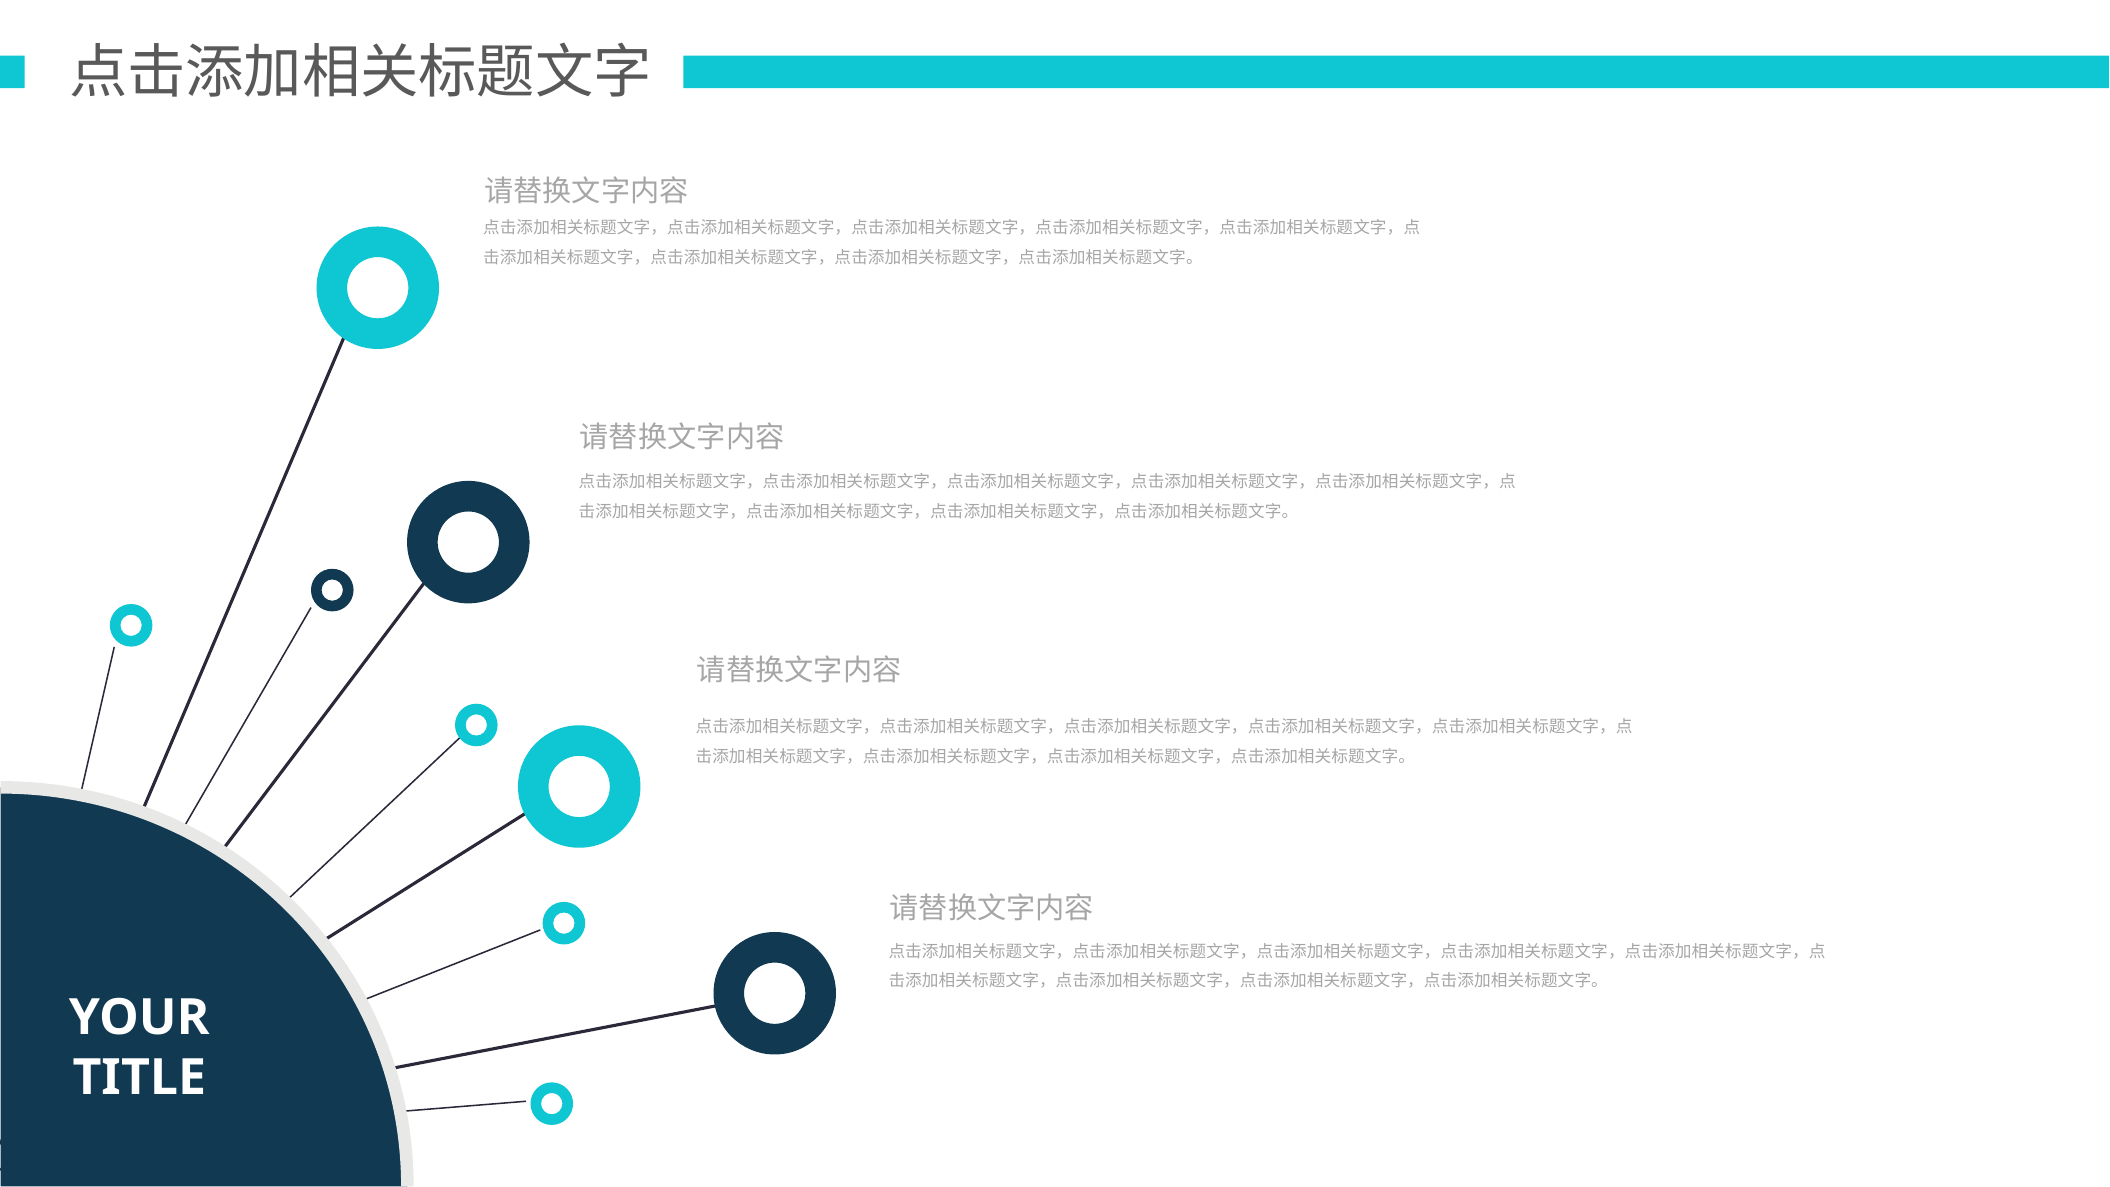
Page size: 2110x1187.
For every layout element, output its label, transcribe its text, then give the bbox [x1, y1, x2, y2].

text_box 请替换文字内容 [873, 874, 1273, 933]
text_box 点击添加相关标题文字，点击添加相关标题文字，点击添加相关标题文字，点击添加相关标题文字，点击添加相关标题文字，点击添加相关标题文字，点击添加相关标题文字，点击添加相关标题文字，点击添加相关标题文字。 [722, 453, 1540, 529]
text_box 点击添加相关标题文字 [54, 26, 667, 112]
text_box 请替换文字内容 [468, 157, 867, 216]
text_box [316, 226, 440, 326]
text_box 点击添加相关标题文字，点击添加相关标题文字，点击添加相关标题文字，点击添加相关标题文字，点击添加相关标题文字，点击添加相关标题文字，点击添加相关标题文字，点击添加相关标题文字，点击添加相关标题文字。 [722, 698, 1658, 773]
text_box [0, 326, 722, 1176]
text_box 请替换文字内容 [722, 403, 963, 462]
text_box 请替换文字内容 [722, 642, 1080, 694]
text_box [722, 932, 836, 1055]
text_box 点击添加相关标题文字，点击添加相关标题文字，点击添加相关标题文字，点击添加相关标题文字，点击添加相关标题文字，点击添加相关标题文字，点击添加相关标题文字，点击添加相关标题文字，点击添加相关标题文字。 [468, 199, 1445, 274]
text_box 点击添加相关标题文字，点击添加相关标题文字，点击添加相关标题文字，点击添加相关标题文字，点击添加相关标题文字，点击添加相关标题文字，点击添加相关标题文字，点击添加相关标题文字，点击添加相关标题文字。 [873, 922, 1850, 998]
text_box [0, 787, 408, 1187]
